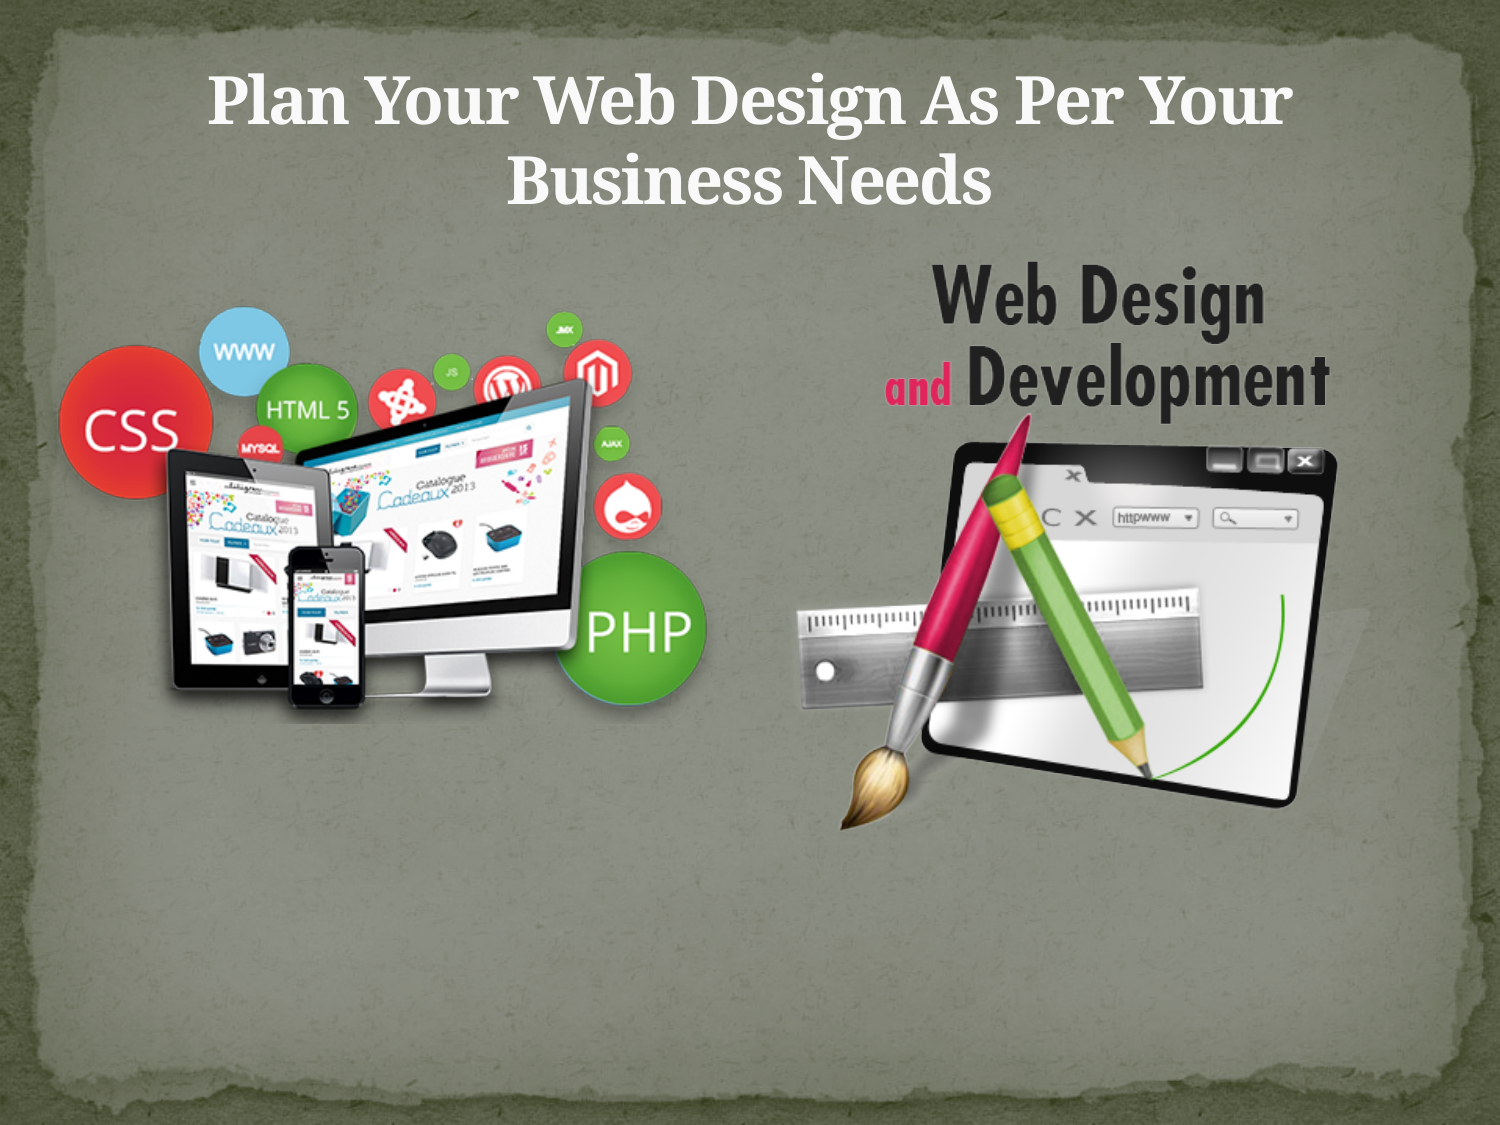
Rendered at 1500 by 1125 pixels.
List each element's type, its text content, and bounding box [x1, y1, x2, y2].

picture [762, 249, 1396, 844]
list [40, 302, 740, 723]
title Plan Your Web Design As Per Your Business Needs [74, 24, 1425, 225]
